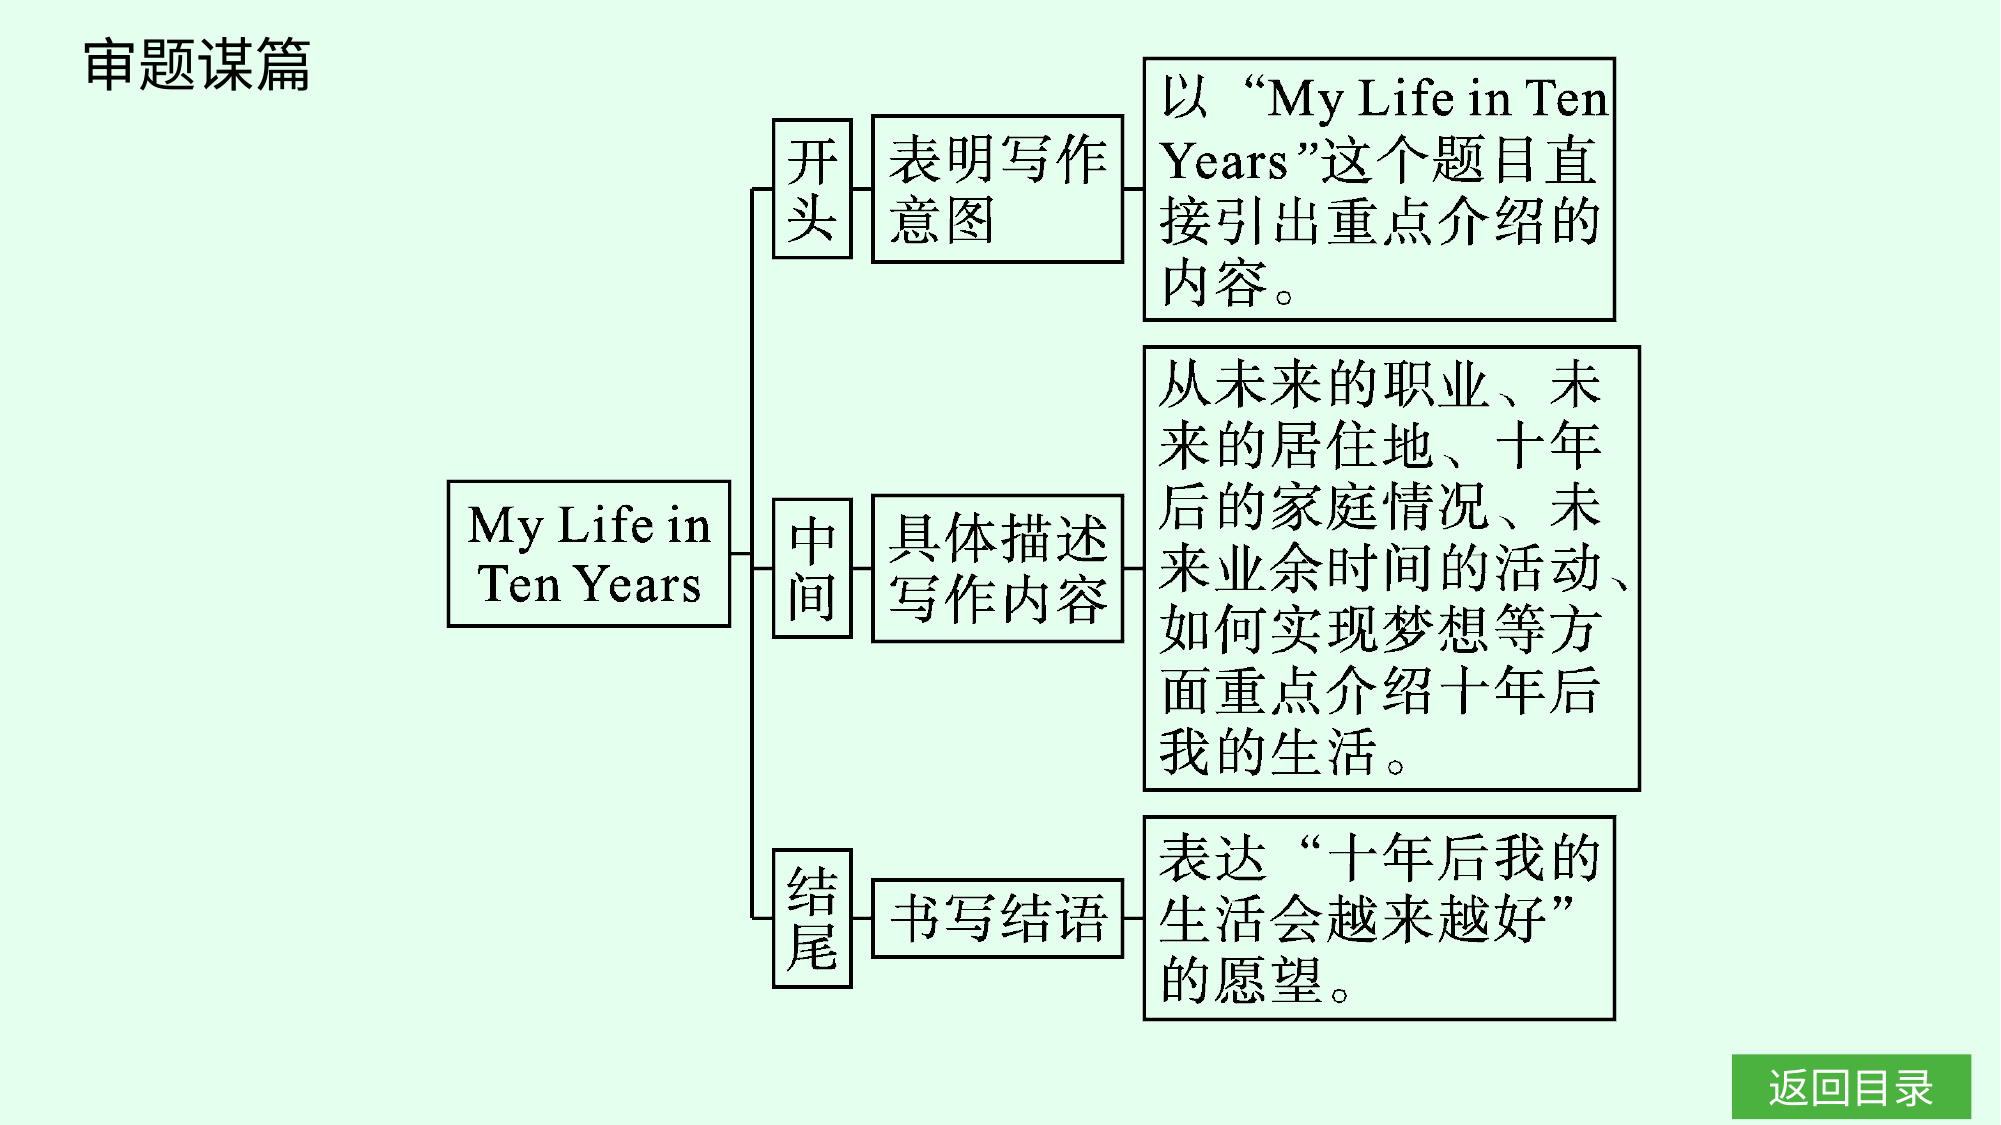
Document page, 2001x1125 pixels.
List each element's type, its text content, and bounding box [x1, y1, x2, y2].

picture [445, 53, 1643, 1025]
text_box 审题谋篇 [65, 0, 342, 106]
